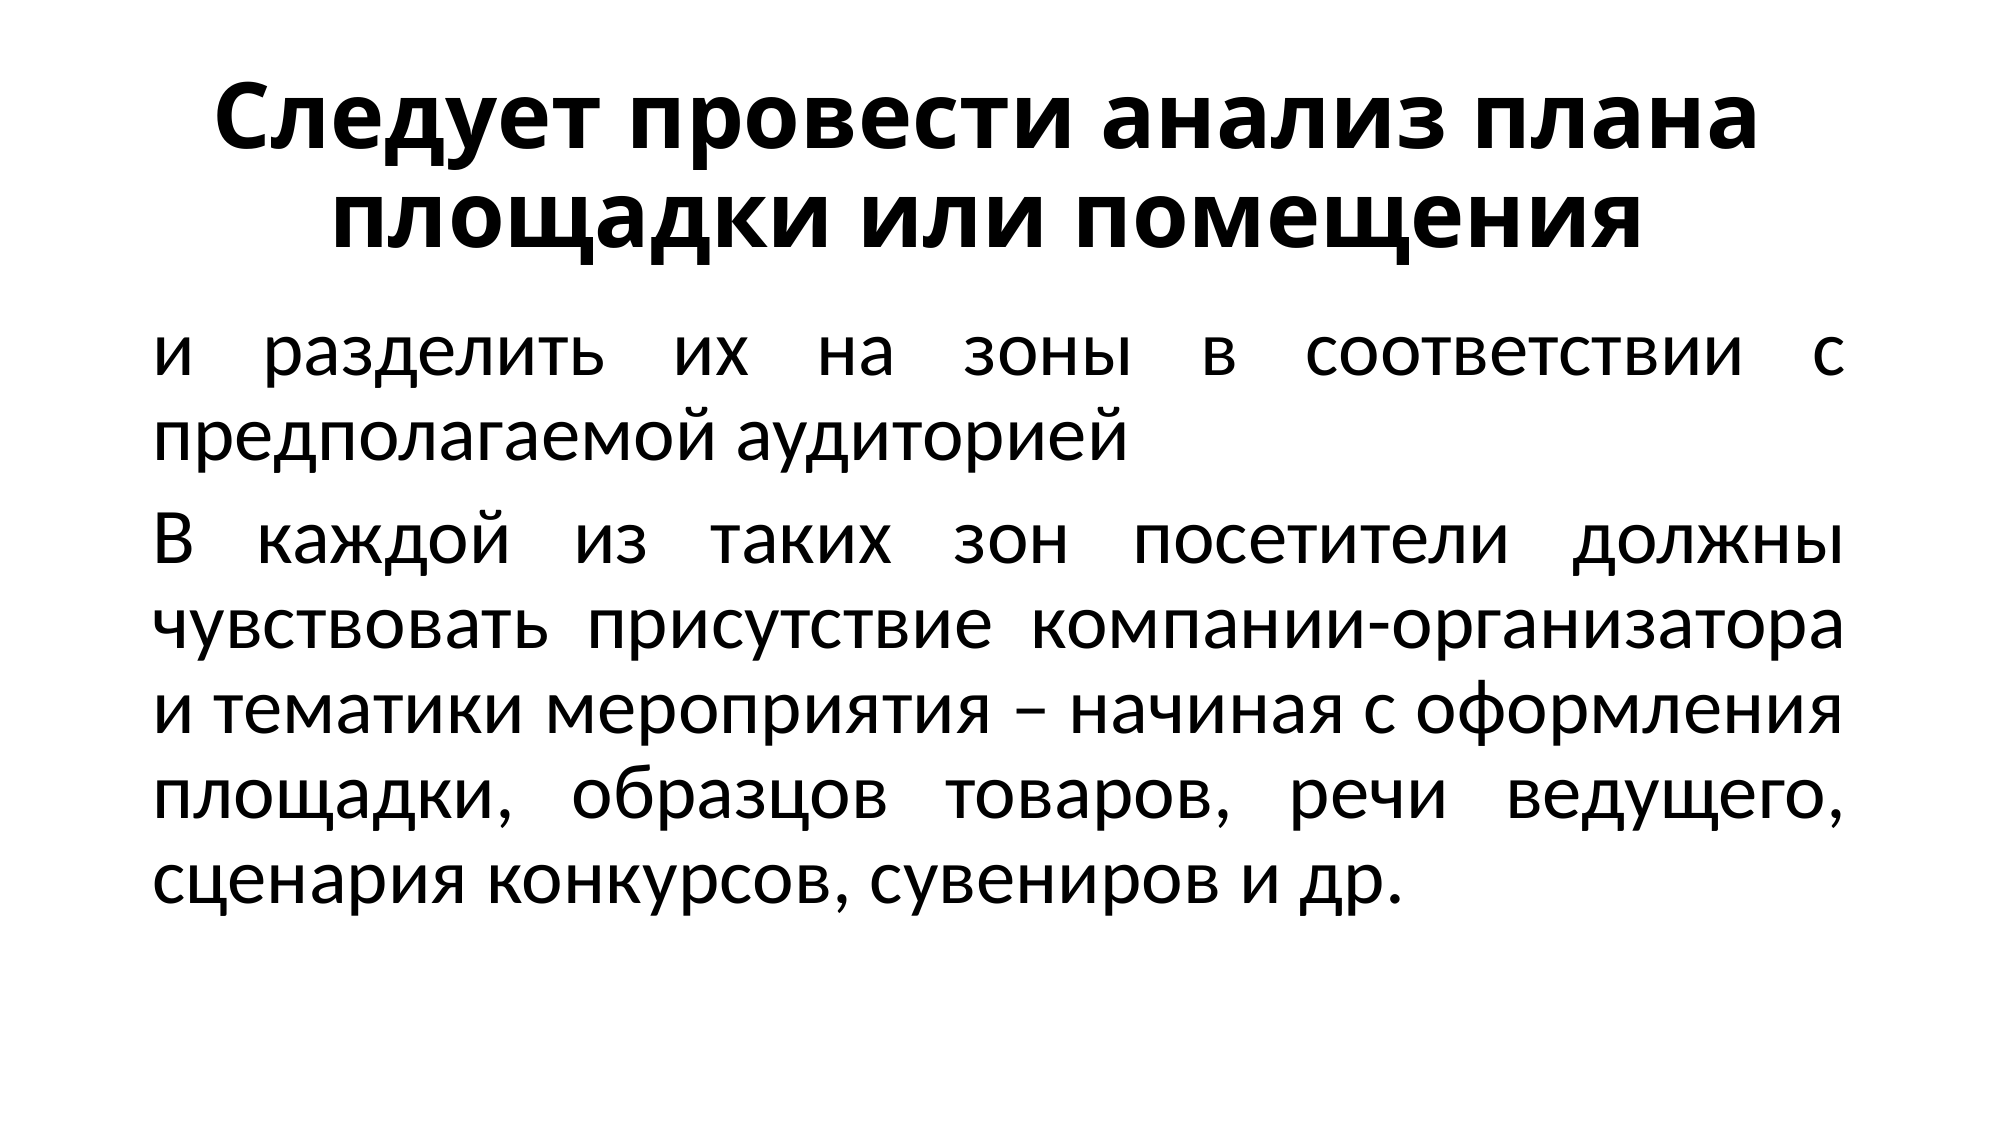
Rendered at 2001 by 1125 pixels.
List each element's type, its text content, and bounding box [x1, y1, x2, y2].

list и разделить их на зоны в соответствии с предполагаемой аудиторией В каждой из таких зон посетители должны чувствовать присутствие компании-организатора и тематики мероприятия – начиная с оформления площадки, образцов товаров, речи ведущего, сценария конкурсов, сувениров и др. [137, 299, 1863, 1014]
title Следует провести анализ плана площадки или помещения [137, 59, 1863, 278]
